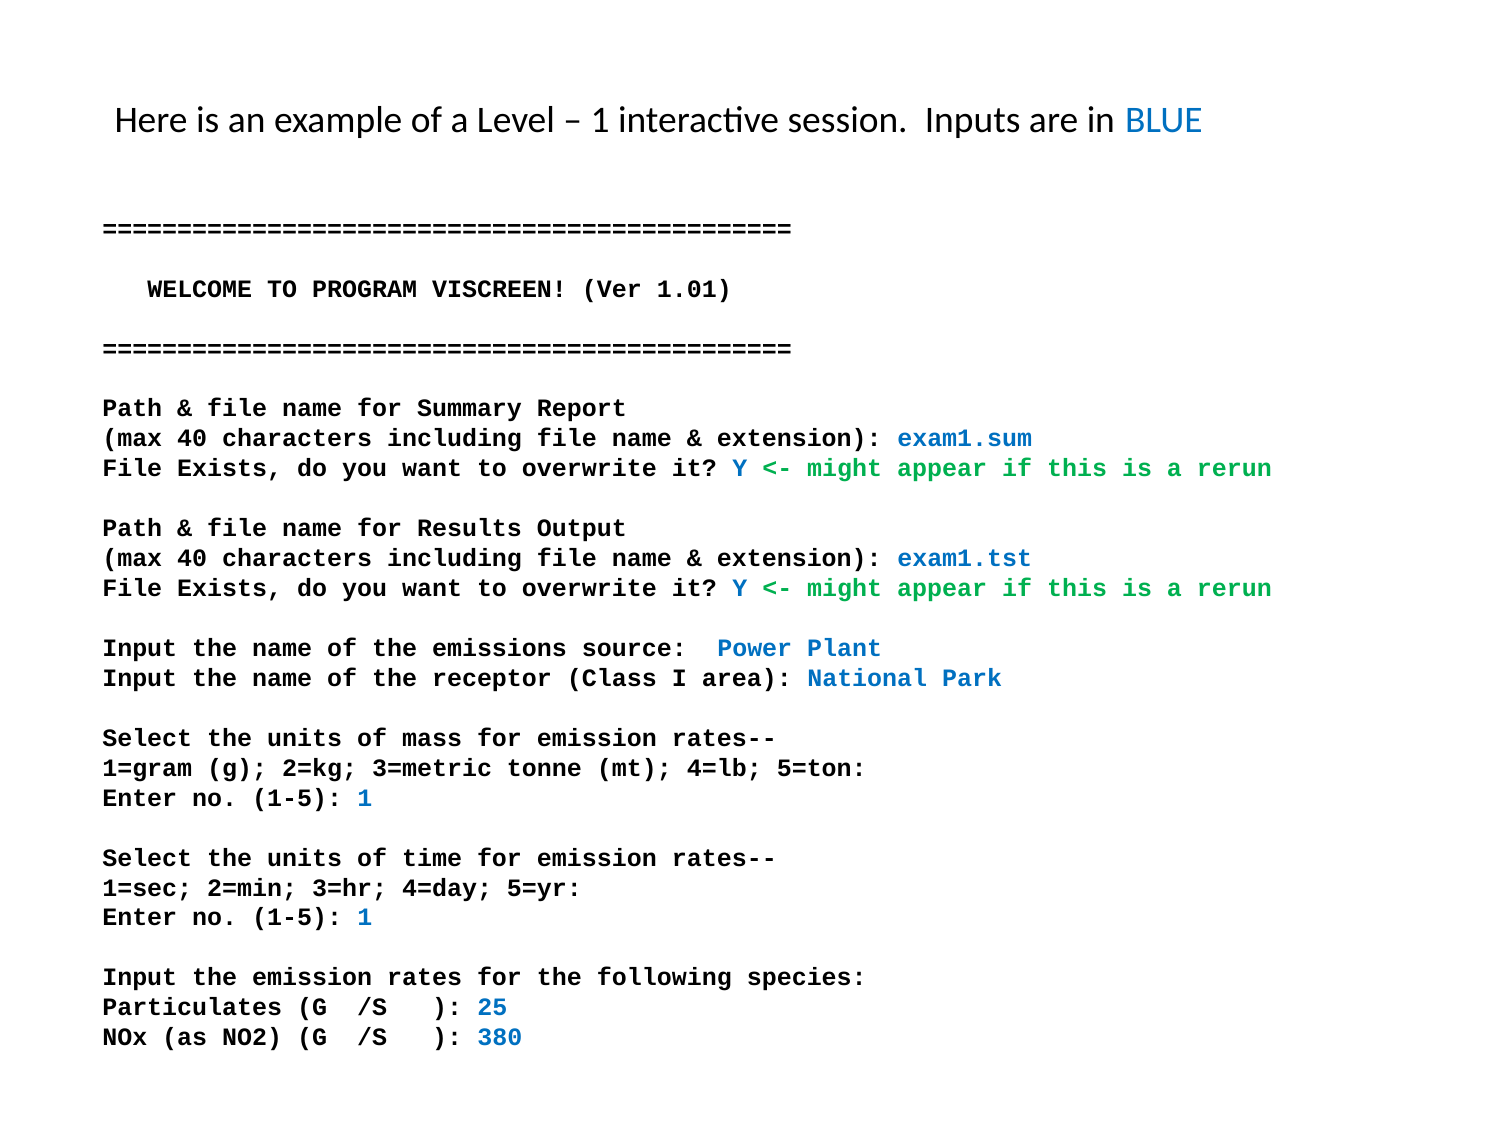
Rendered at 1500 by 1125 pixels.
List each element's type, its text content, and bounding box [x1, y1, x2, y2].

text_box [62, 99, 1425, 161]
text_box ============================================== WELCOME TO PROGRAM VISCREEN! (Ver 1.01) ============================================== Path & file name for Summary Report (max 40 characters including file name & extension): exam1.sum File Exists, do you want to overwrite it? Y <- might appear if this is a rerun Path & file name for Results Output (max 40 characters including file name & extension): exam1.tst File Exists, do you want to overwrite it? Y <- might appear if this is a rerun Input the name of the emissions source: Power Plant Input the name of the receptor (Class I area): National Park Select the units of mass for emission rates-- 1=gram (g); 2=kg; 3=metric tonne (mt); 4=lb; 5=ton: Enter no. (1-5): 1 Select the units of time for emission rates-- 1=sec; 2=min; 3=hr; 4=day; 5=yr: Enter no. (1-5): 1 Input the emission rates for the following species: Particulates (G /S ): 25 NOx (as NO2) (G /S ): 380 [87, 174, 1438, 1058]
text_box Here is an example of a Level – 1 interactive session. Inputs are in BLUE [99, 87, 1388, 148]
